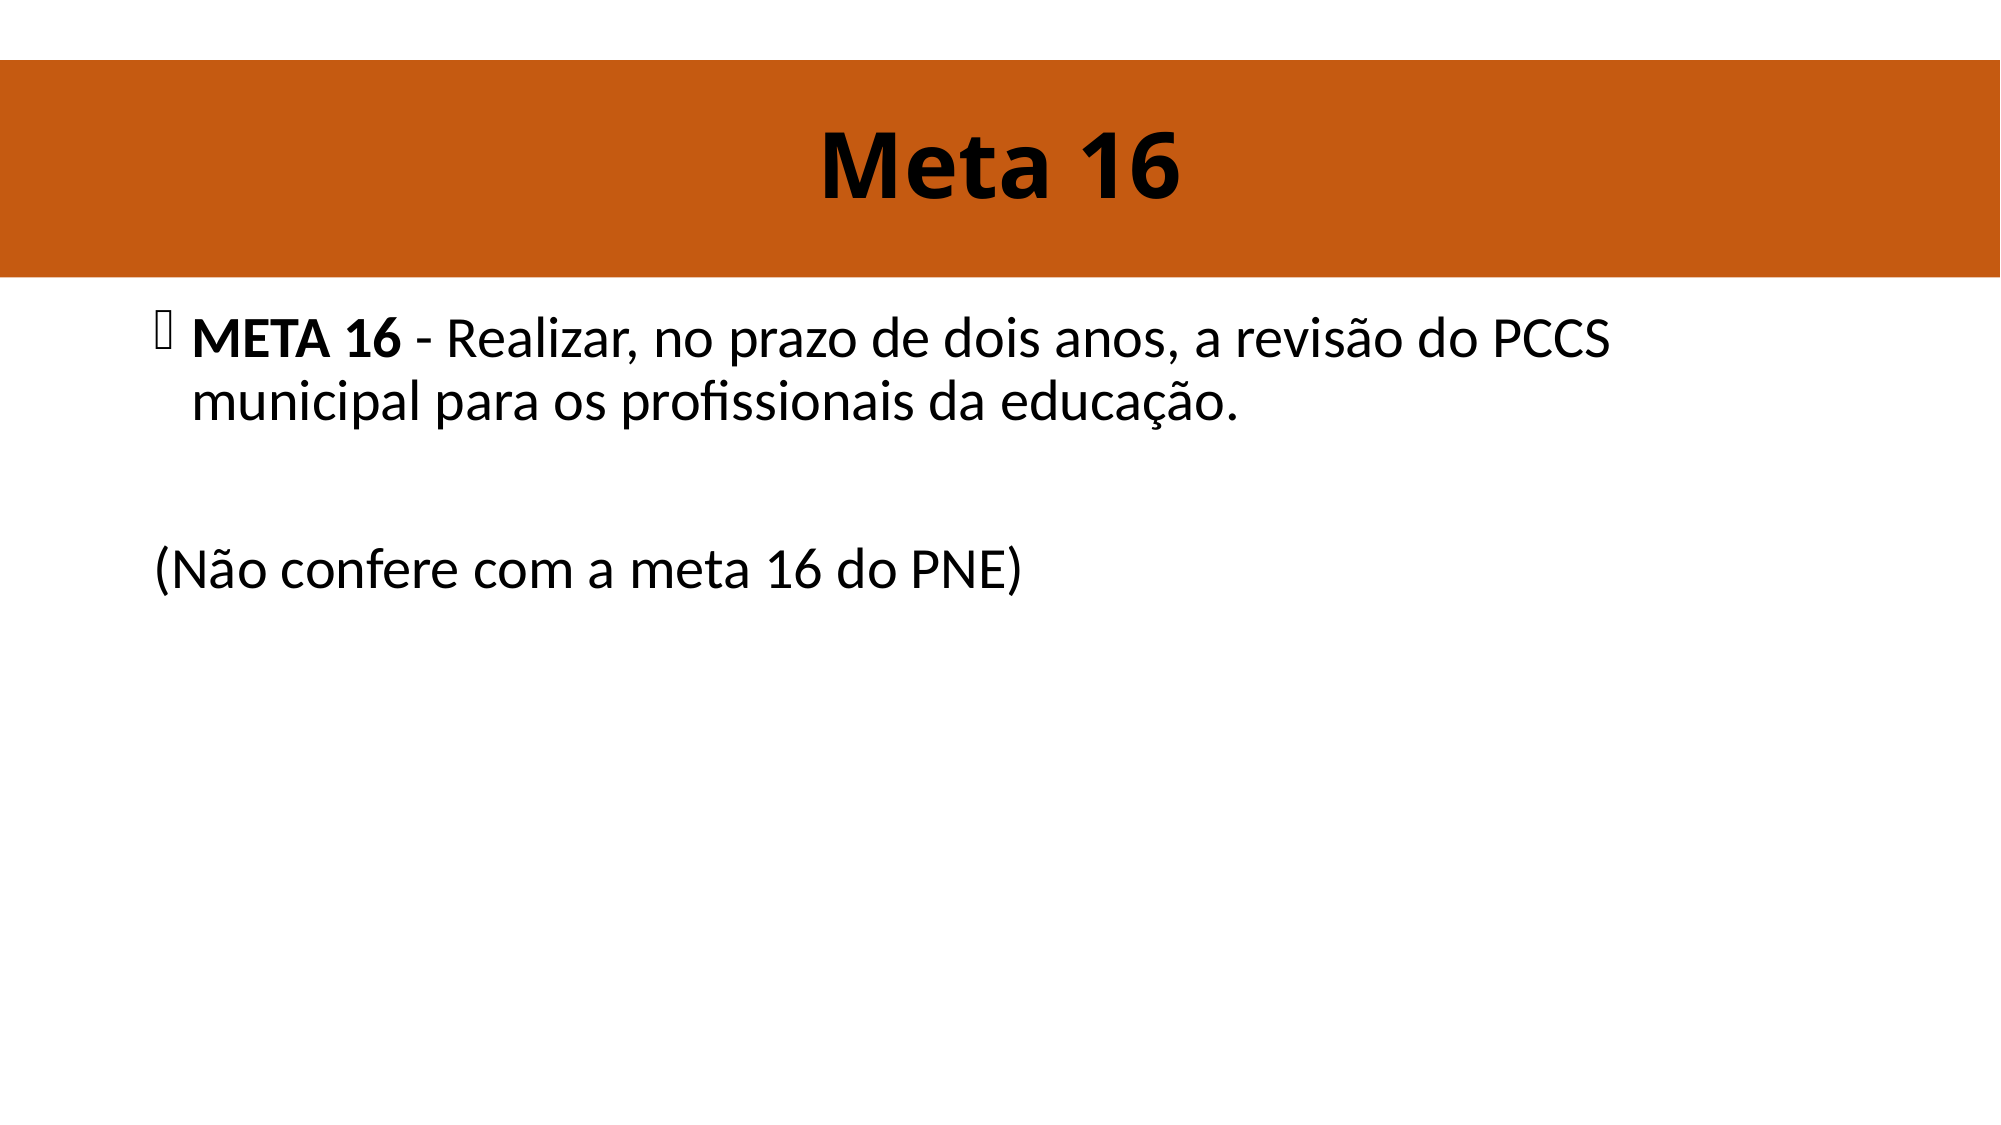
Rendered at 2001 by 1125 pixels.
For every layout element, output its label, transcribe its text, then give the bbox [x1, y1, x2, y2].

list META 16 - Realizar, no prazo de dois anos, a revisão do PCCS municipal para os profissionais da educação. (Não confere com a meta 16 do PNE) [138, 299, 1864, 1014]
title Meta 16 [0, 60, 2000, 278]
